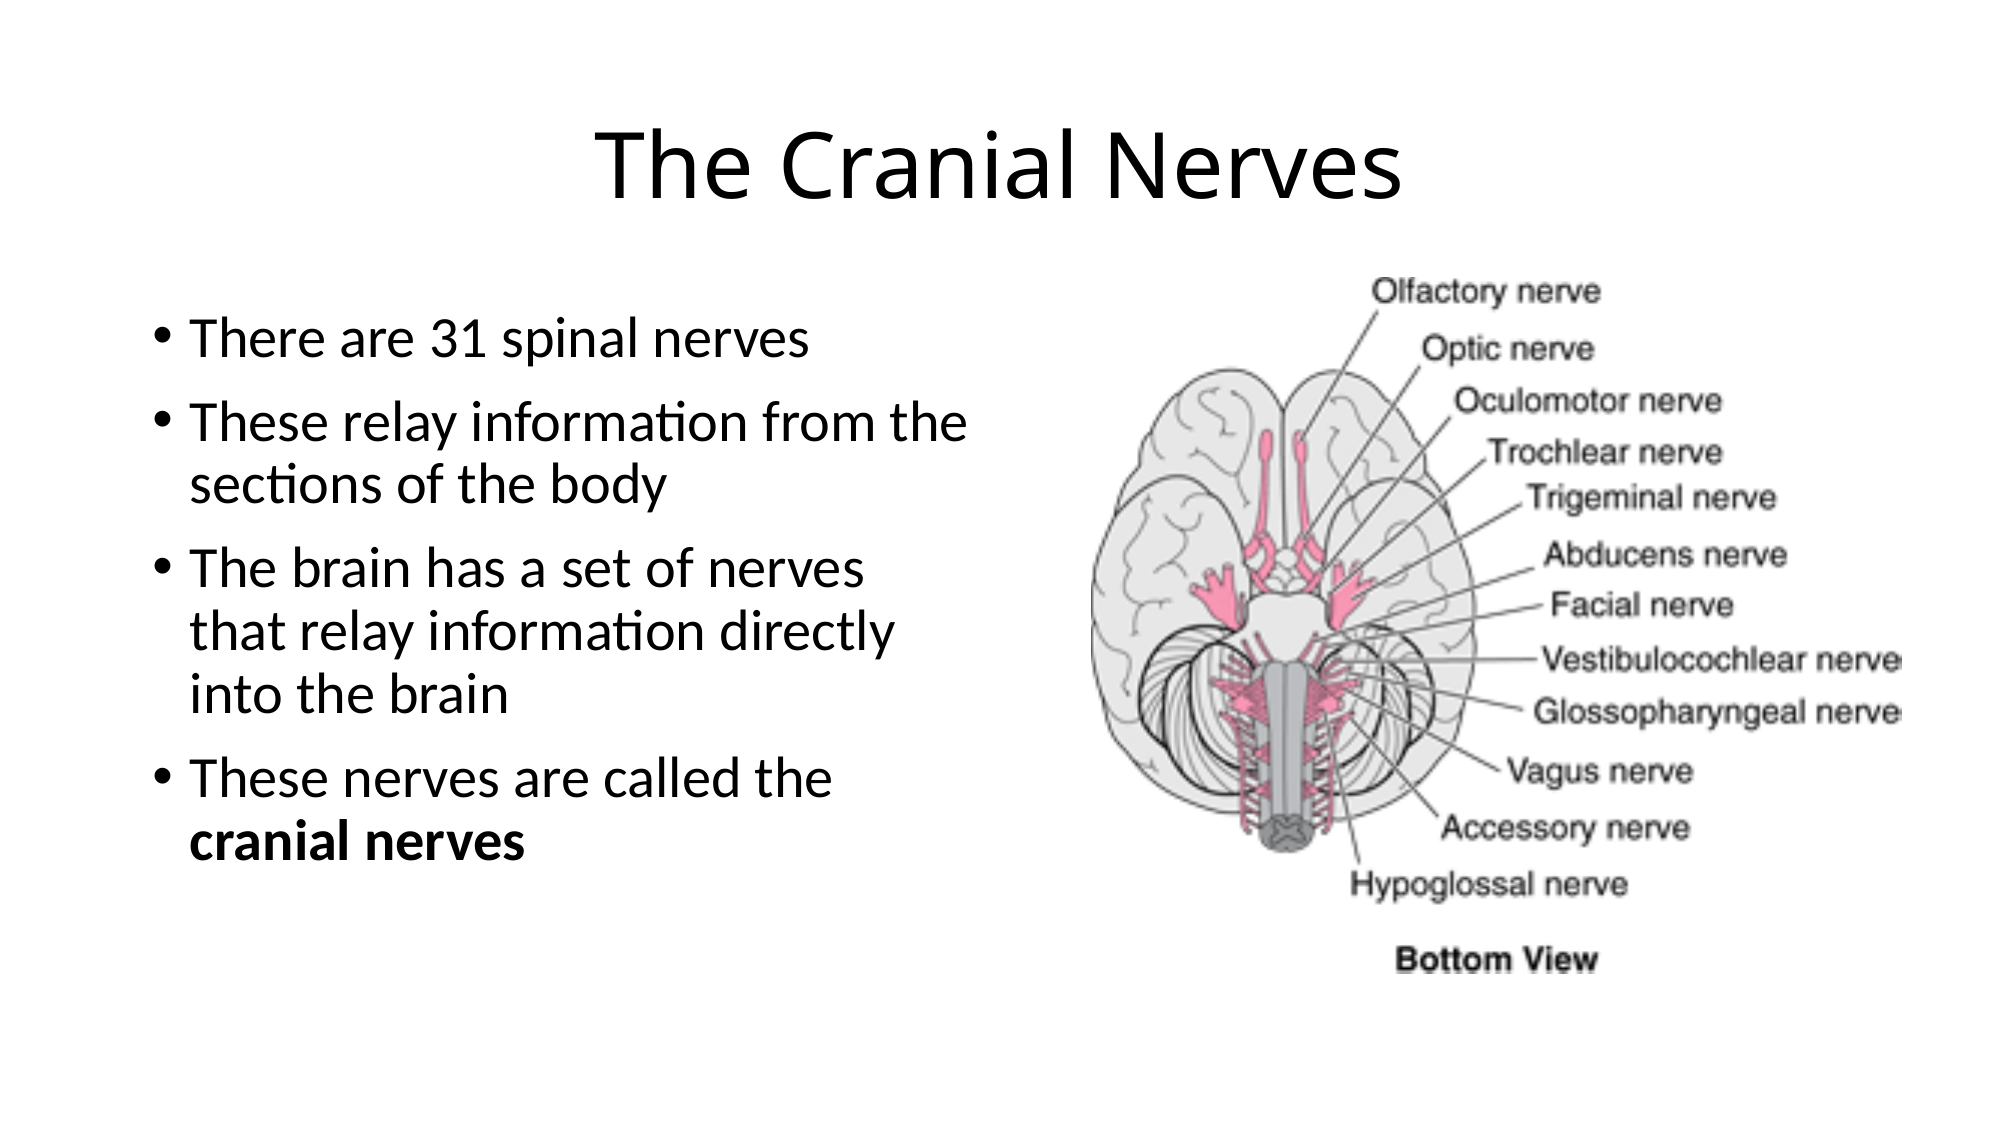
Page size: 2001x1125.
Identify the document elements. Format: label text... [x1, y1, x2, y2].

picture [1091, 277, 1902, 974]
title The Cranial Nerves [137, 59, 1863, 278]
list There are 31 spinal nerves These relay information from the sections of the body The brain has a set of nerves that relay information directly into the brain These nerves are called the cranial nerves [137, 299, 988, 1014]
